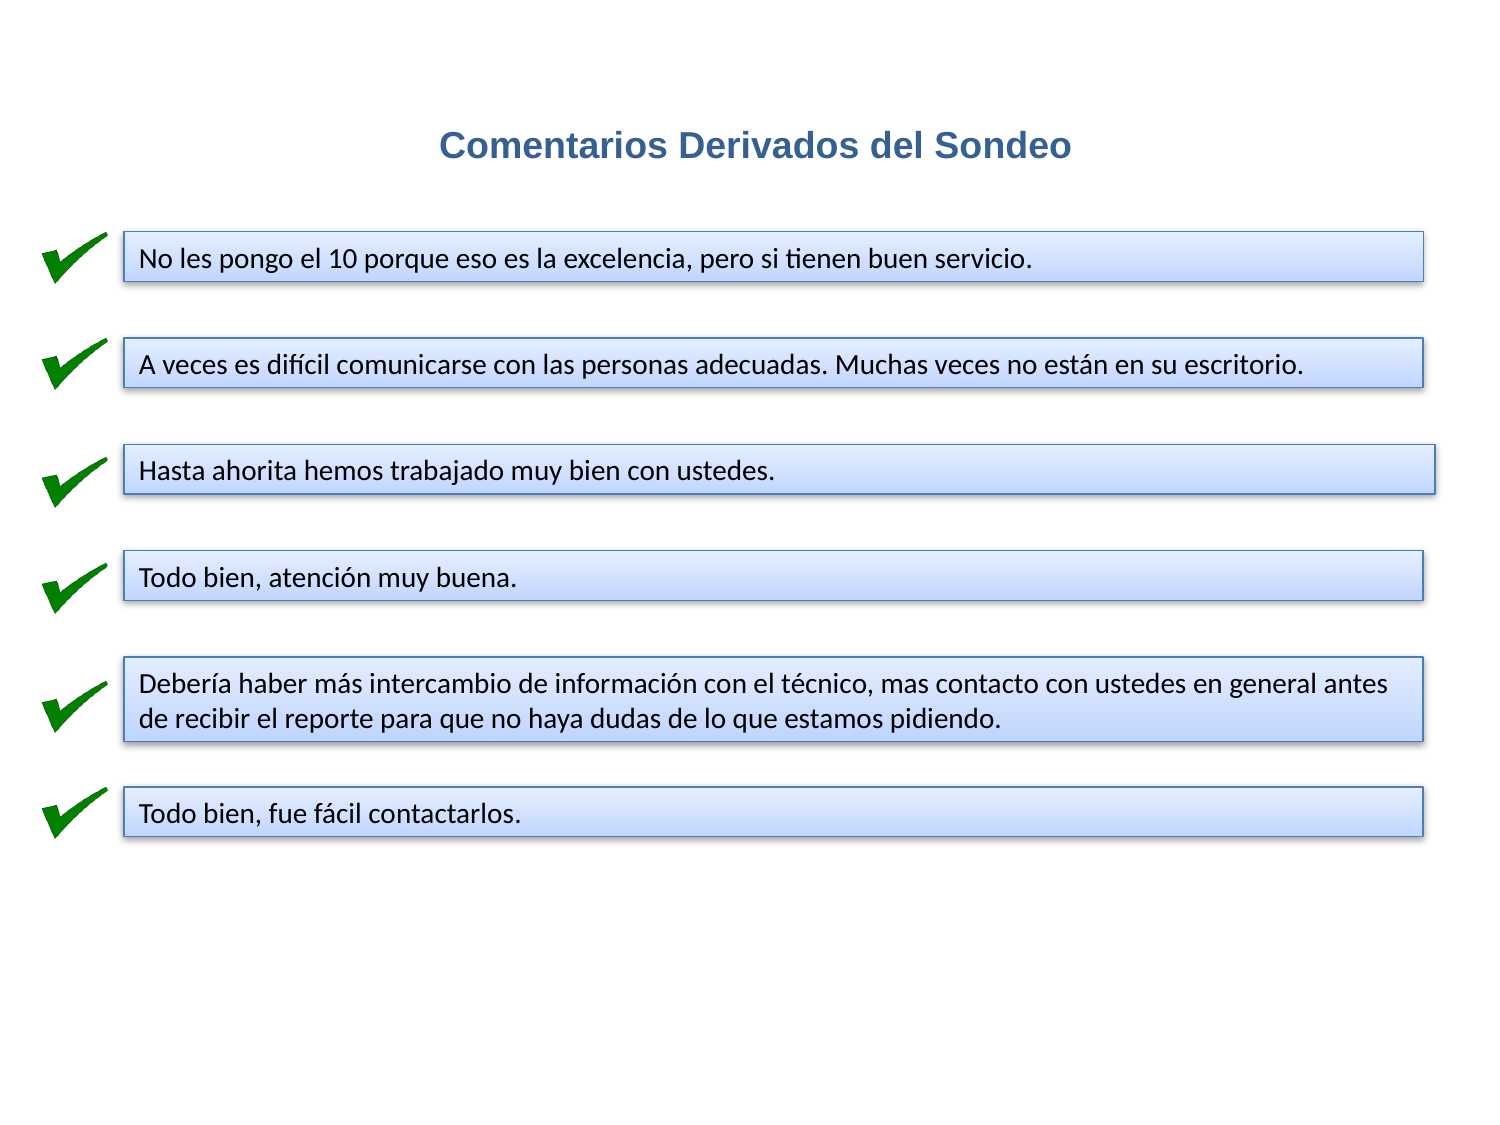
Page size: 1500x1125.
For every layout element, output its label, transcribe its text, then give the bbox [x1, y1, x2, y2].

text_box No les pongo el 10 porque eso es la excelencia, pero si tienen buen servicio. [123, 231, 1424, 282]
text_box A veces es difícil comunicarse con las personas adecuadas. Muchas veces no están en su escritorio. [123, 337, 1424, 388]
text_box Todo bien, atención muy buena. [123, 550, 1424, 601]
text_box Debería haber más intercambio de información con el técnico, mas contacto con ustedes en general antes de recibir el reporte para que no haya dudas de lo que estamos pidiendo. [123, 656, 1424, 742]
picture [40, 337, 108, 390]
picture [40, 231, 108, 284]
picture [40, 786, 108, 839]
text_box Comentarios Derivados del Sondeo [383, 113, 1129, 174]
text_box Todo bien, fue fácil contactarlos. [123, 786, 1424, 837]
text_box Hasta ahorita hemos trabajado muy bien con ustedes. [123, 444, 1436, 495]
picture [40, 562, 108, 615]
picture [40, 680, 108, 733]
picture [40, 455, 108, 509]
